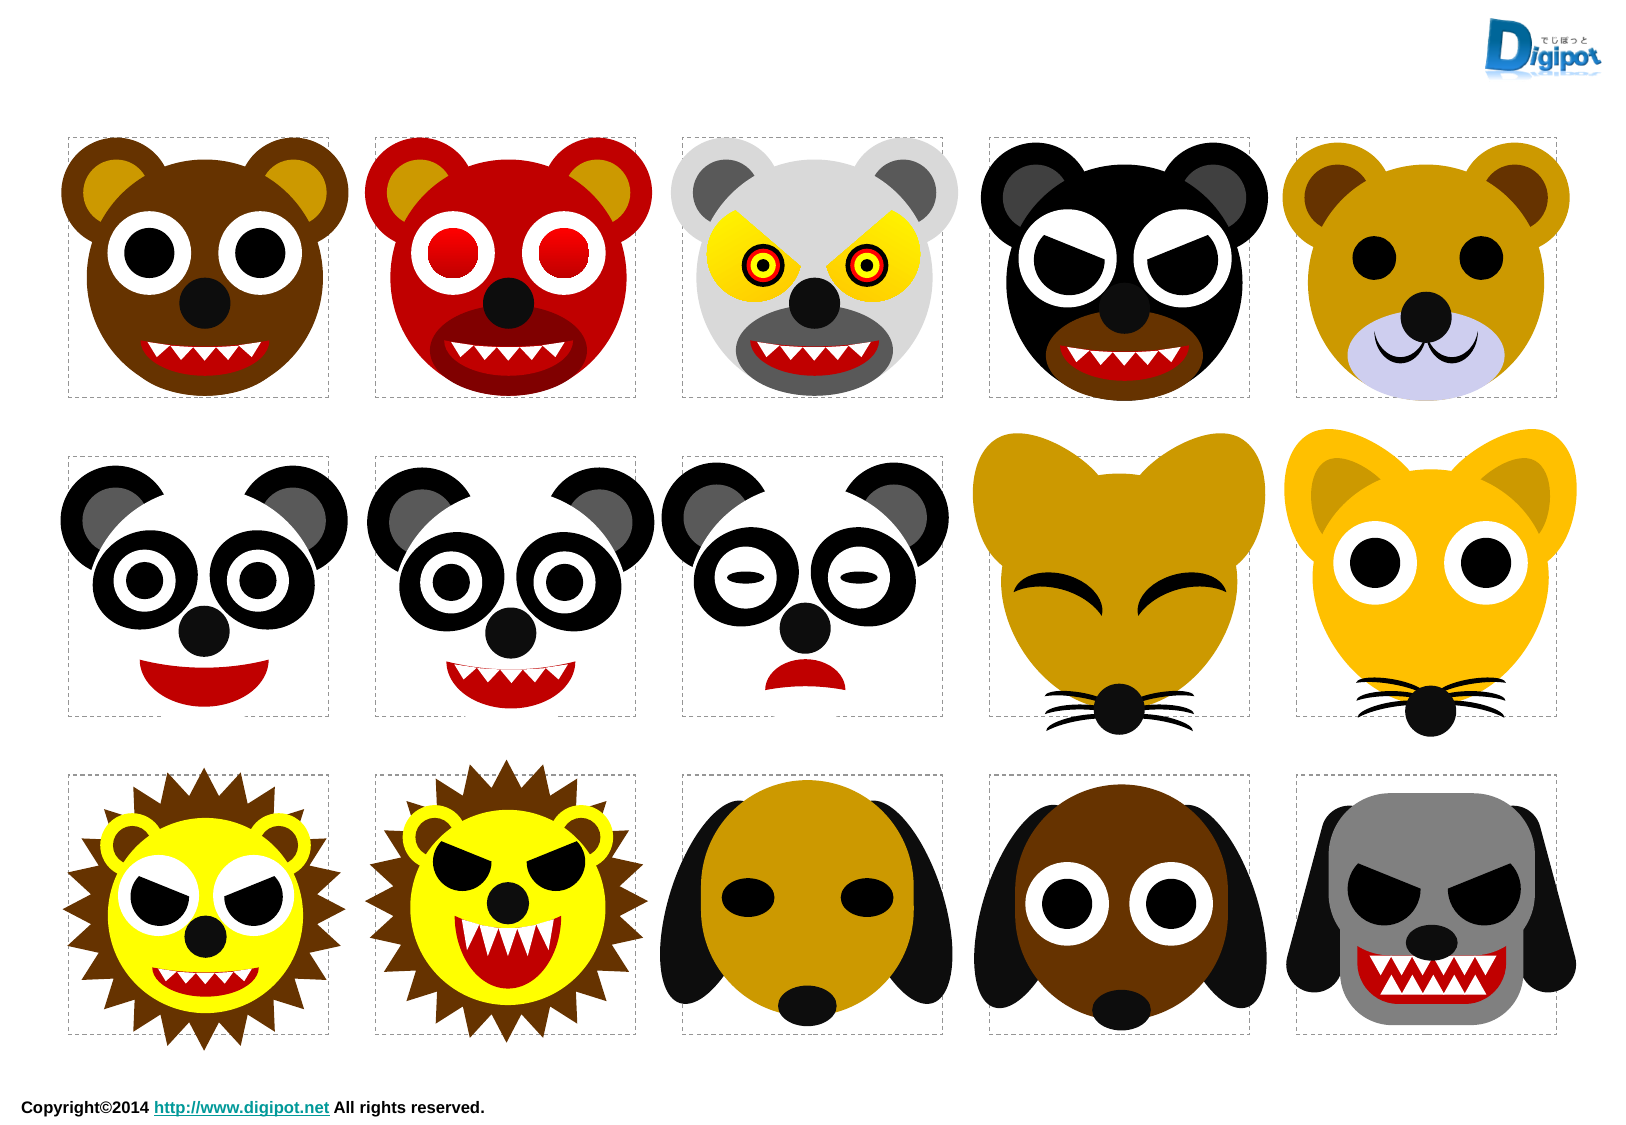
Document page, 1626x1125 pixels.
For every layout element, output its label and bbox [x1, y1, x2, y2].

text_box [980, 142, 1269, 402]
text_box [670, 137, 959, 396]
picture [1485, 18, 1602, 82]
text_box [364, 759, 649, 1043]
text_box [61, 137, 349, 396]
text_box [1282, 142, 1570, 402]
text_box [669, 779, 944, 1027]
text_box [62, 767, 346, 1051]
text_box [60, 465, 348, 725]
text_box [661, 462, 949, 721]
text_box [983, 784, 1258, 1031]
text_box [1303, 792, 1559, 1026]
text_box [971, 426, 1267, 735]
text_box [366, 467, 655, 726]
text_box [364, 137, 653, 396]
text_box [1283, 422, 1579, 737]
